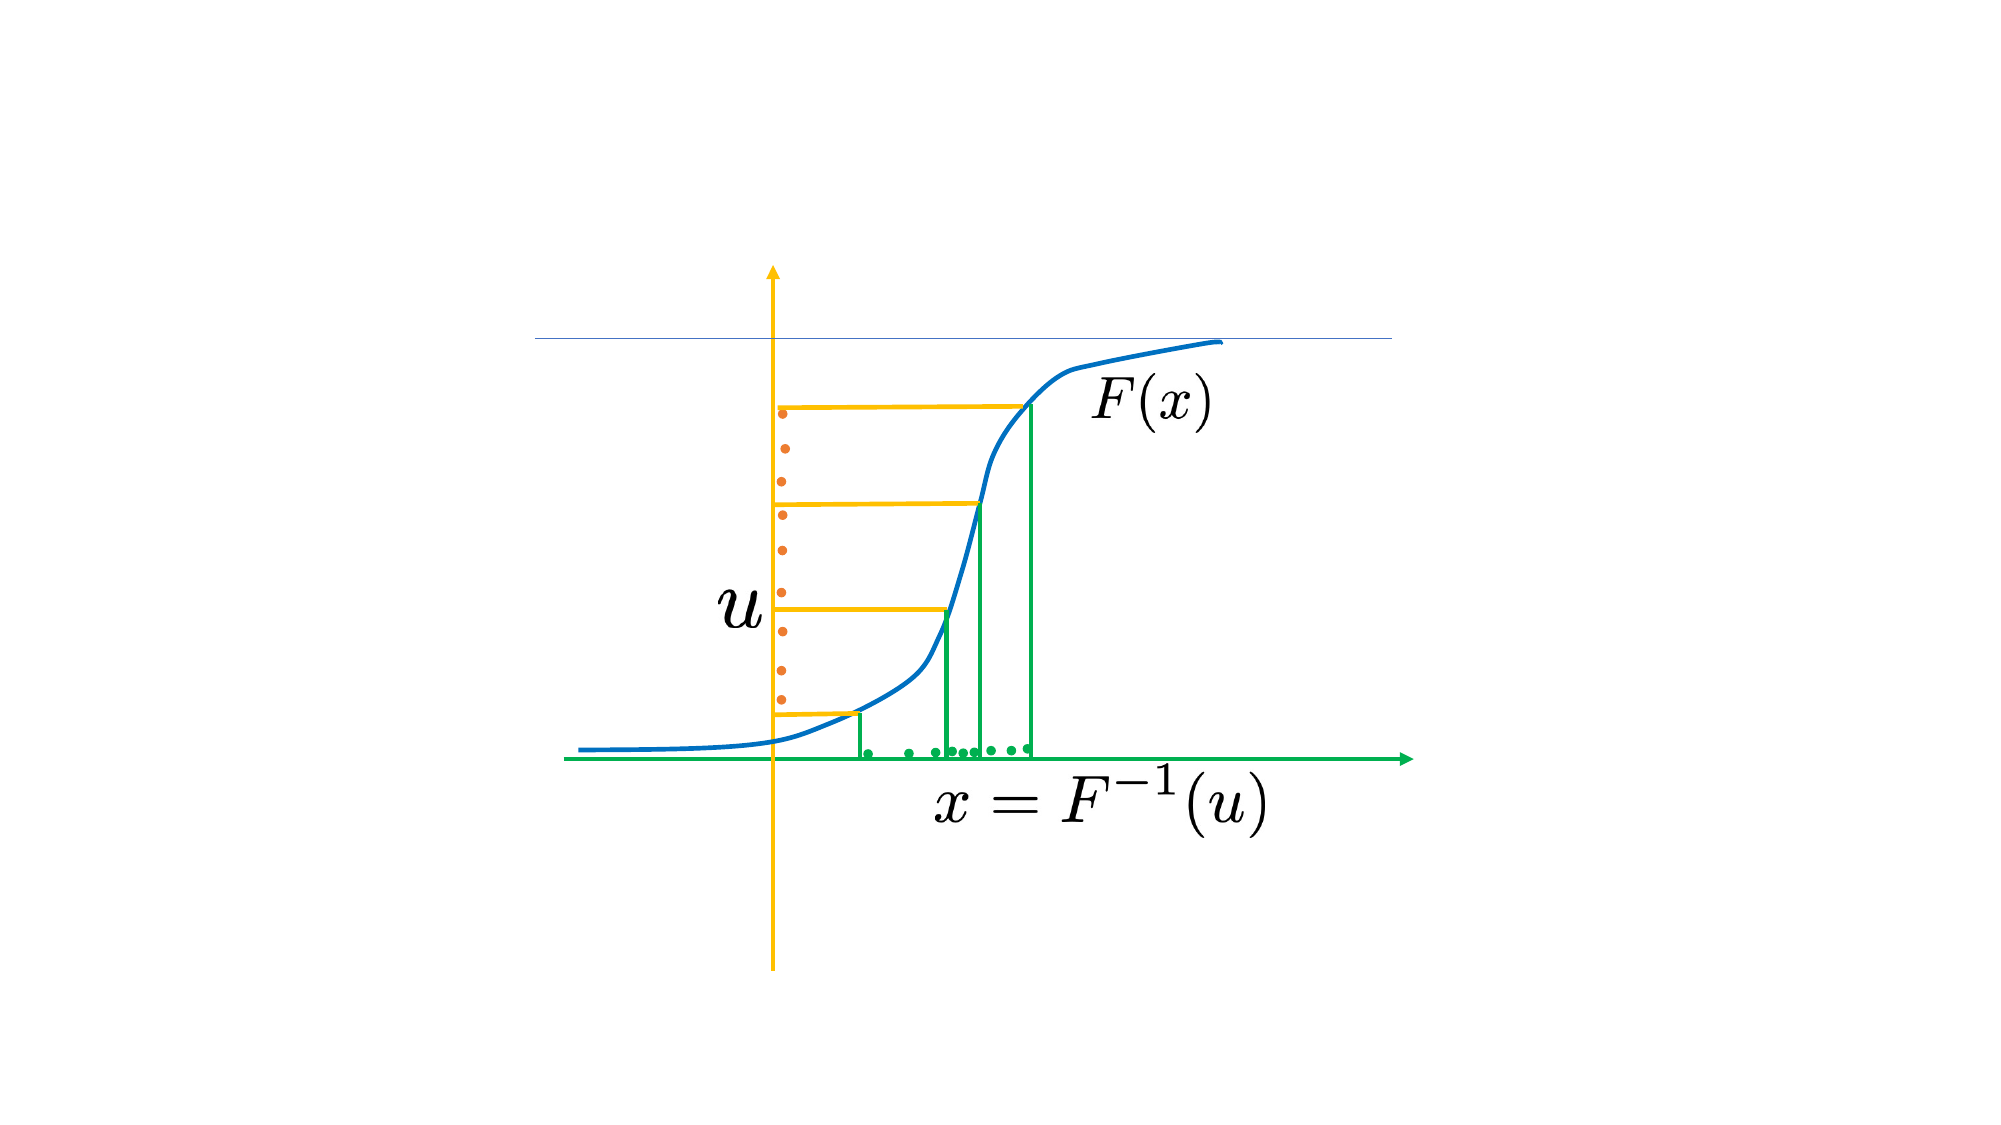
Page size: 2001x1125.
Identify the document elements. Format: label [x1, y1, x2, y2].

text_box [776, 476, 787, 487]
text_box [904, 748, 914, 757]
text_box [803, 506, 978, 616]
text_box [777, 545, 788, 556]
text_box [774, 716, 850, 743]
text_box [780, 444, 791, 454]
text_box [863, 749, 873, 757]
text_box [969, 747, 978, 757]
text_box [777, 411, 788, 419]
picture [718, 589, 762, 628]
text_box [774, 612, 944, 712]
text_box [776, 587, 787, 598]
text_box [958, 748, 969, 757]
picture [935, 763, 1265, 838]
text_box [1022, 744, 1031, 754]
text_box [930, 747, 941, 757]
picture [1091, 373, 1210, 433]
text_box [986, 745, 996, 756]
text_box [1006, 745, 1017, 756]
text_box [949, 746, 957, 757]
text_box [971, 340, 1222, 503]
text_box [578, 626, 773, 752]
text_box [777, 510, 788, 520]
